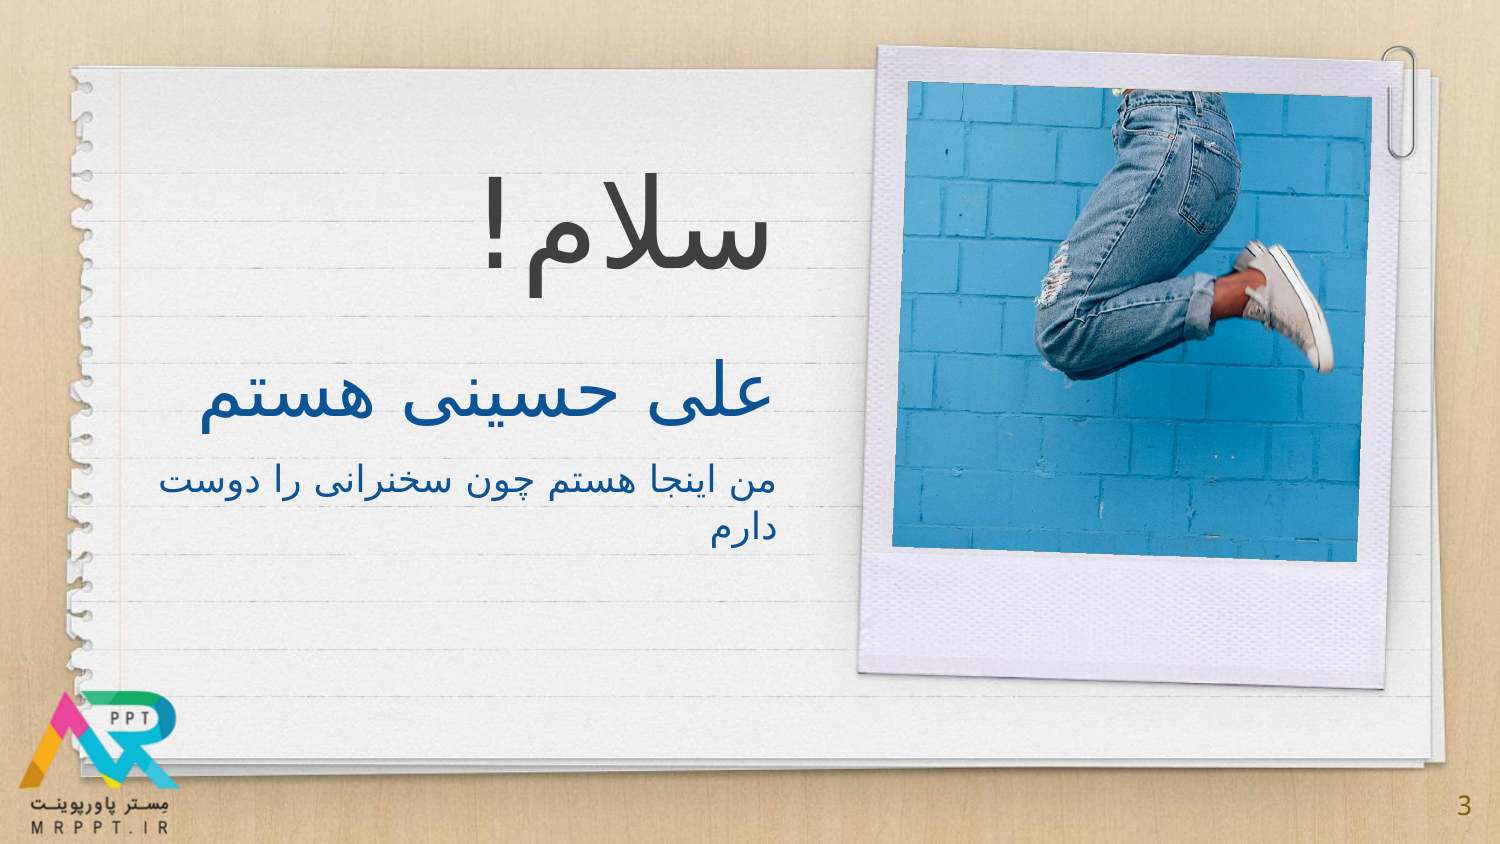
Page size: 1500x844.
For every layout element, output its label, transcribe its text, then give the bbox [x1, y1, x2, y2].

title سلام! [142, 167, 793, 309]
list علی حسینی هستم من اینجا هستم چون سخنرانی را دوست دارم [142, 320, 793, 667]
slide_number 3 [1429, 767, 1500, 844]
picture [0, 0, 1500, 844]
